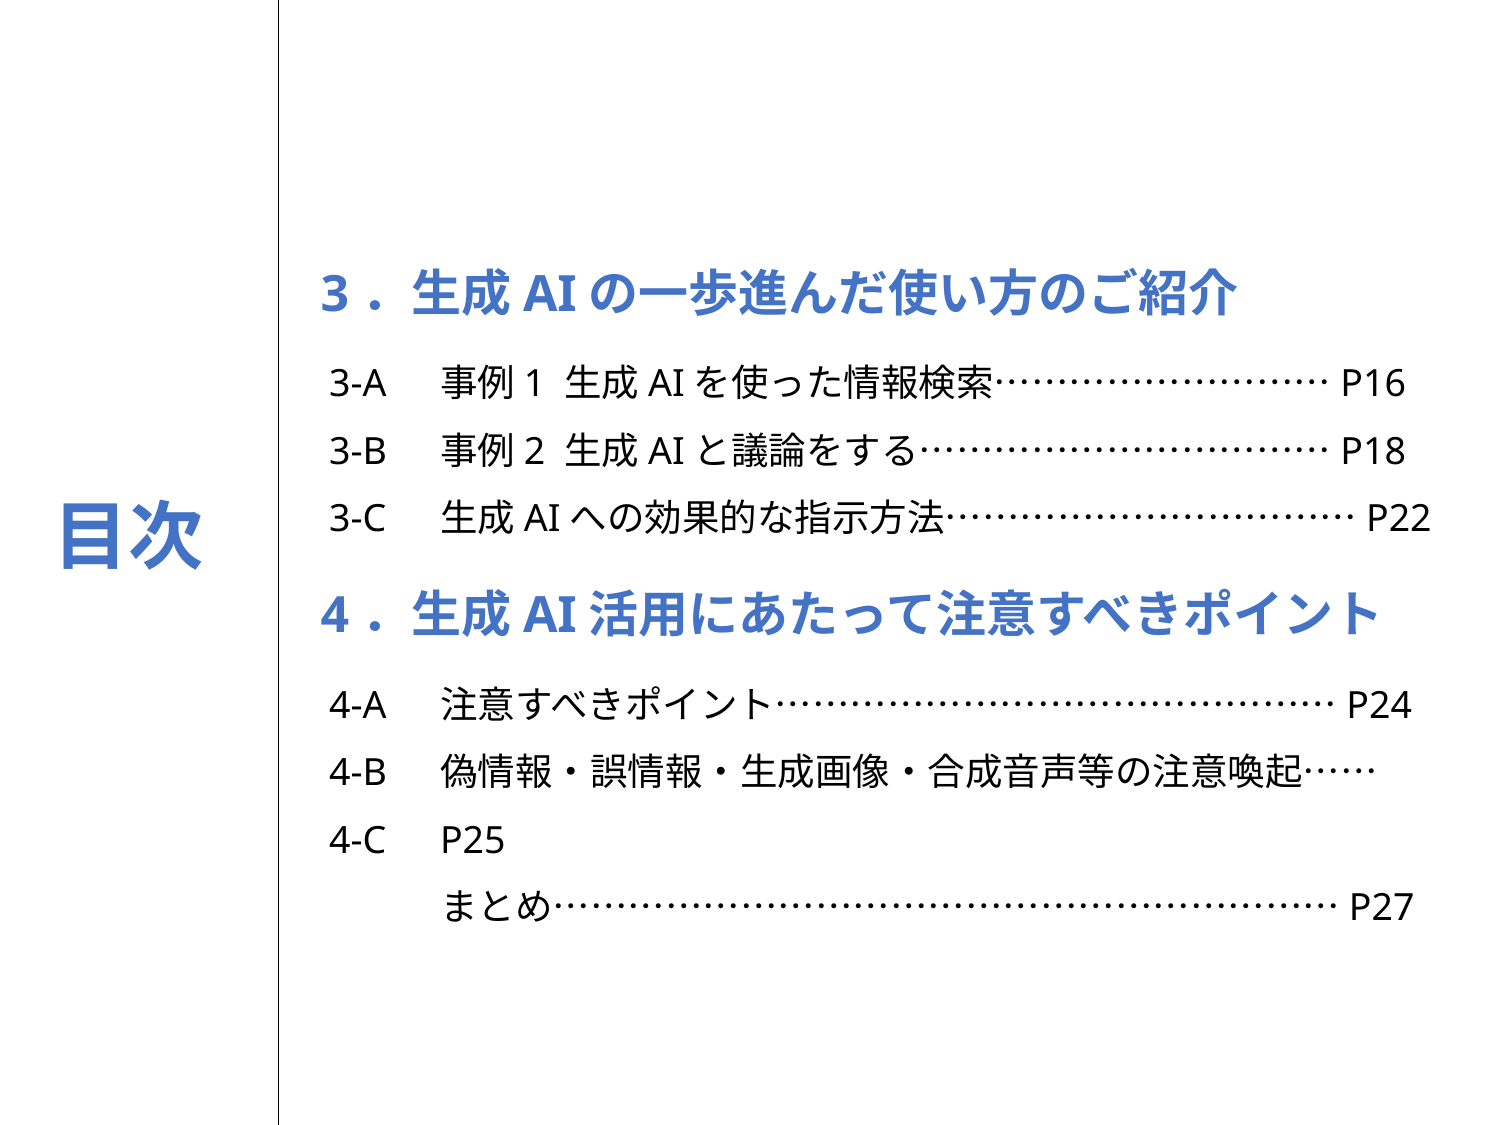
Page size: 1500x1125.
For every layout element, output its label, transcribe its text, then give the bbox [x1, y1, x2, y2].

text_box 目次 [10, 491, 248, 634]
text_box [305, 253, 1447, 872]
